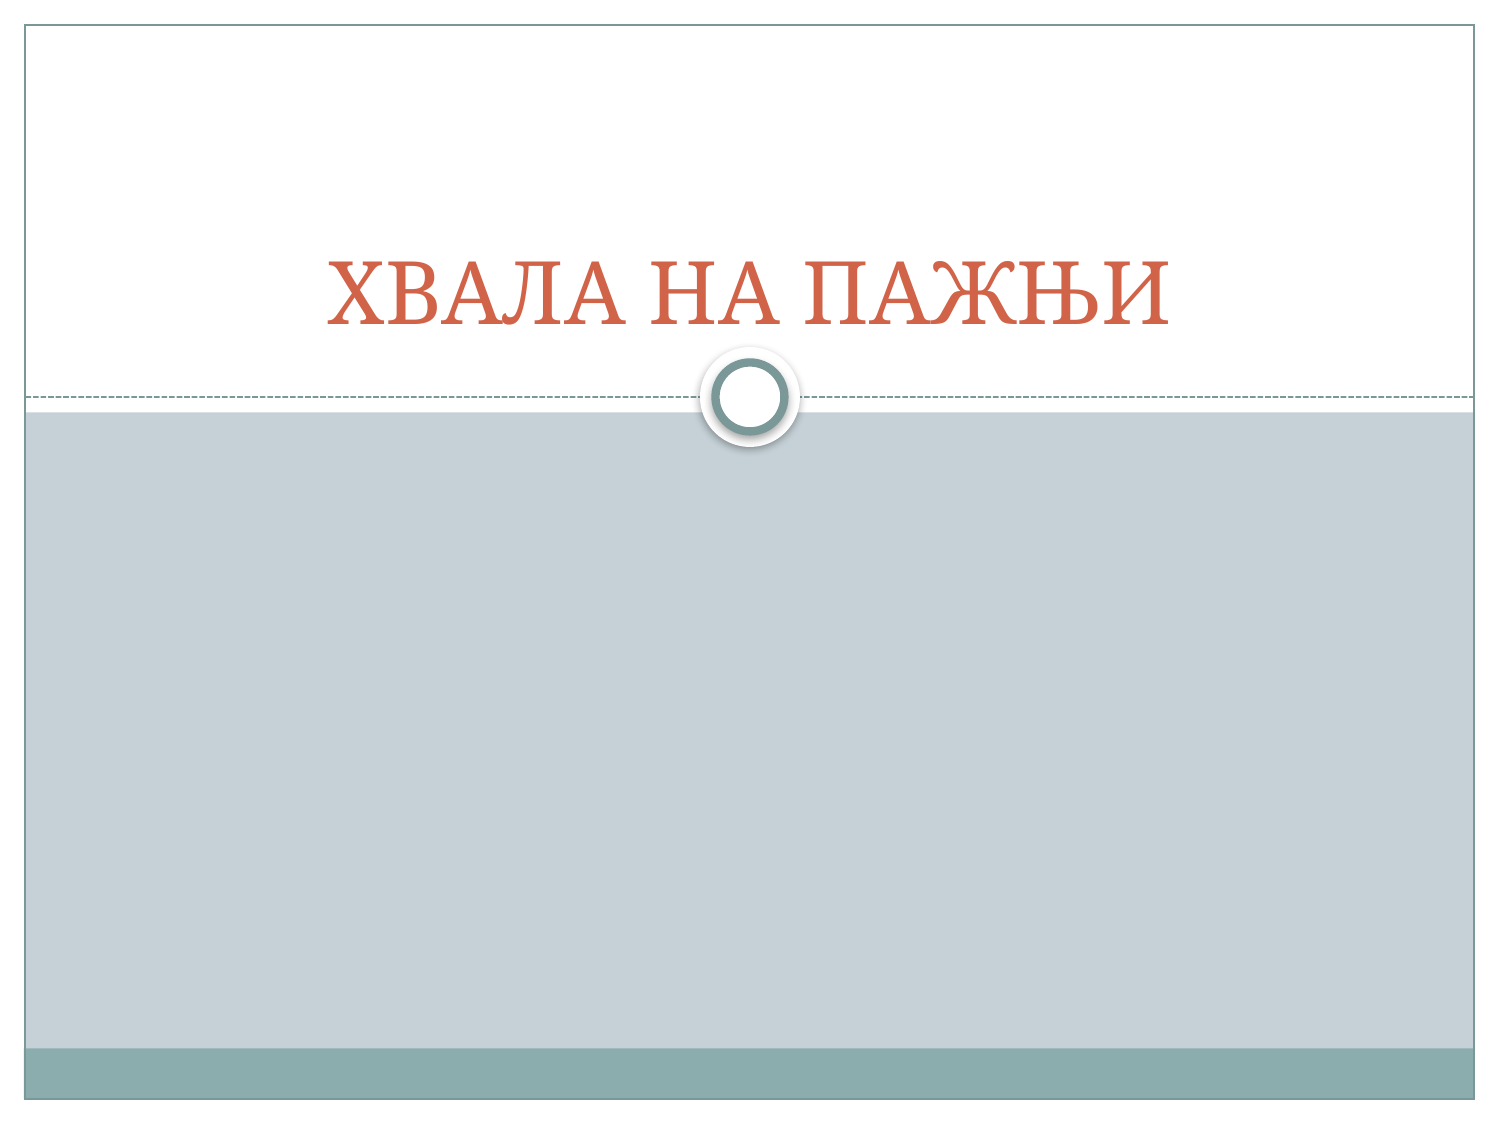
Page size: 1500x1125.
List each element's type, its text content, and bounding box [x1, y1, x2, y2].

title ХВАЛА НА ПАЖЊИ [112, 62, 1388, 350]
